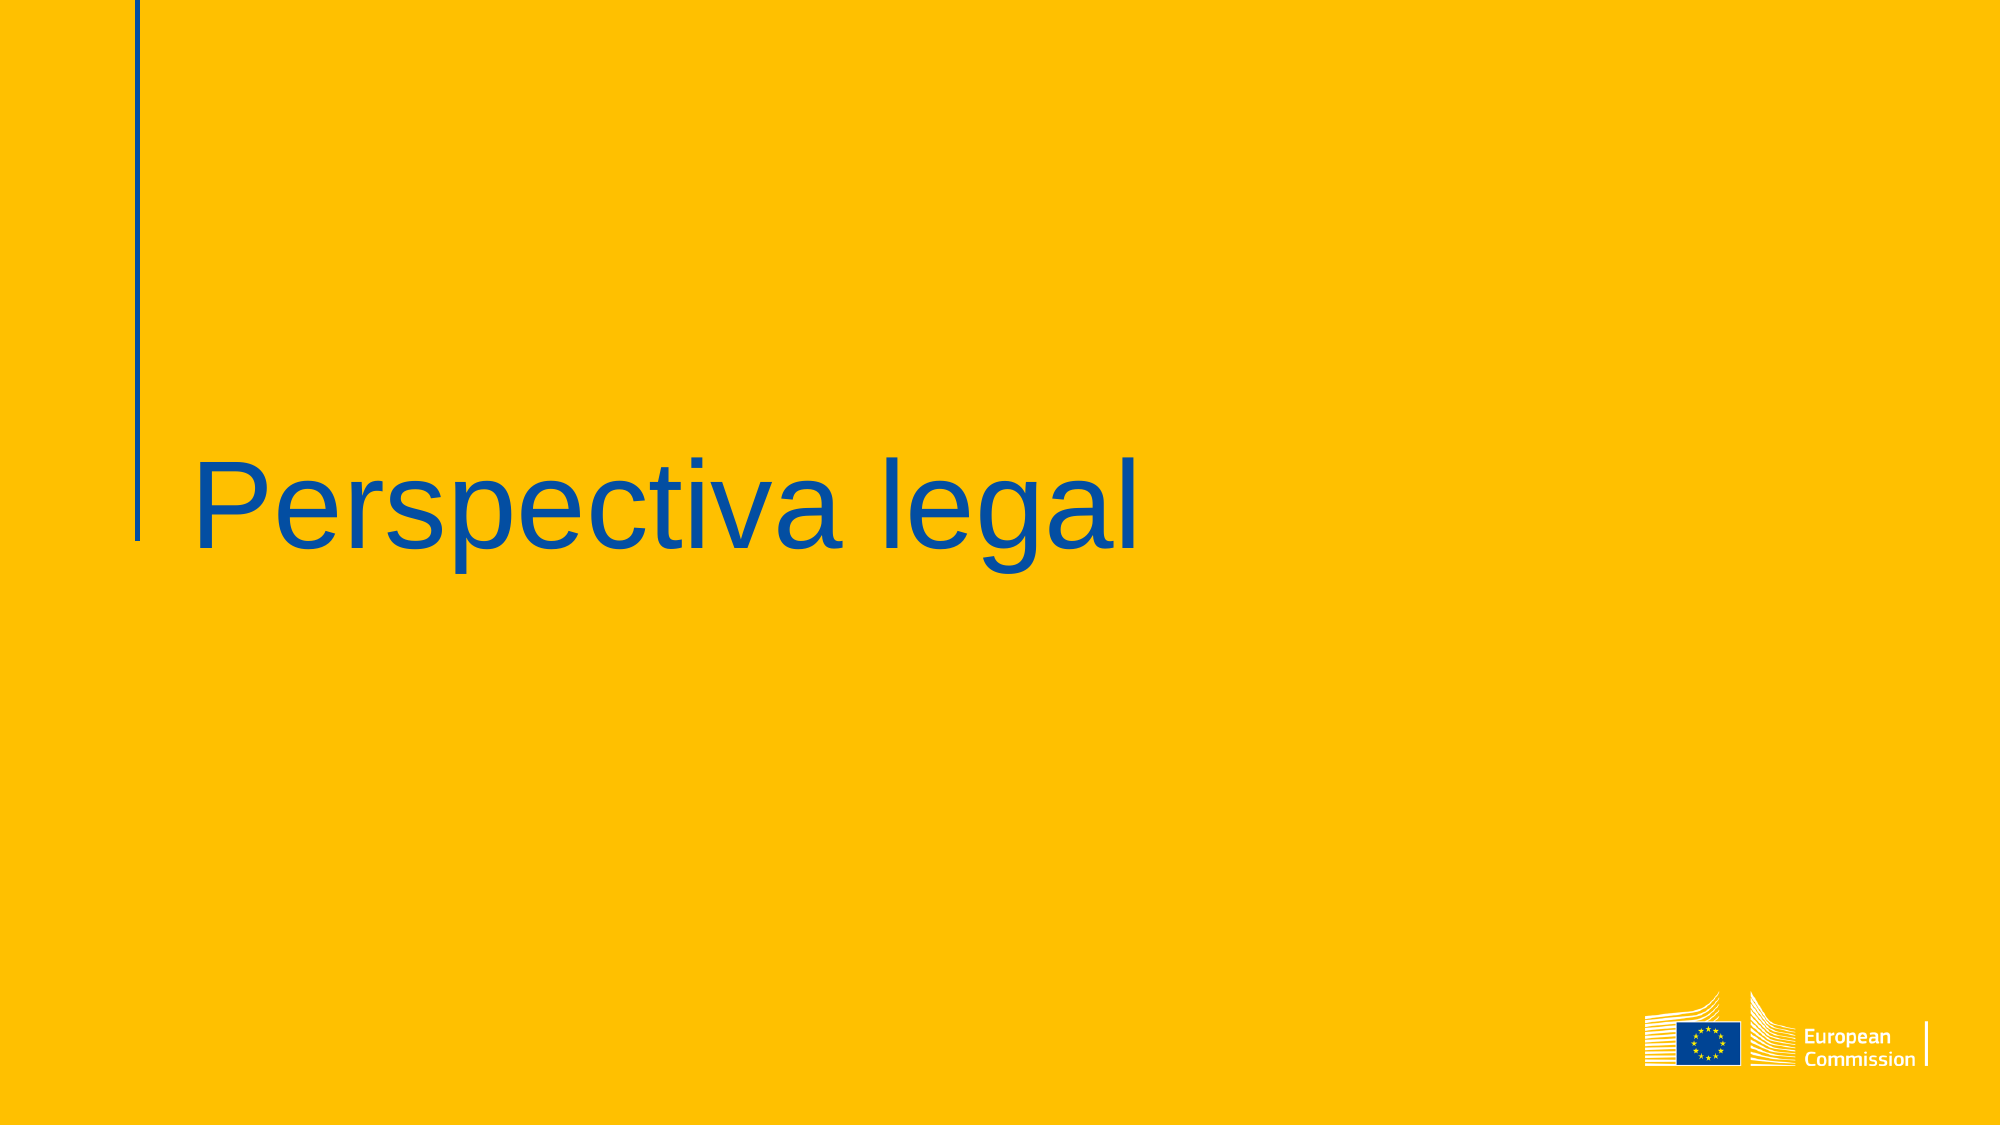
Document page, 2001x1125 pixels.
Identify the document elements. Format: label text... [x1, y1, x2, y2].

title Perspectiva legal [175, 184, 1927, 576]
picture [1645, 991, 1928, 1066]
